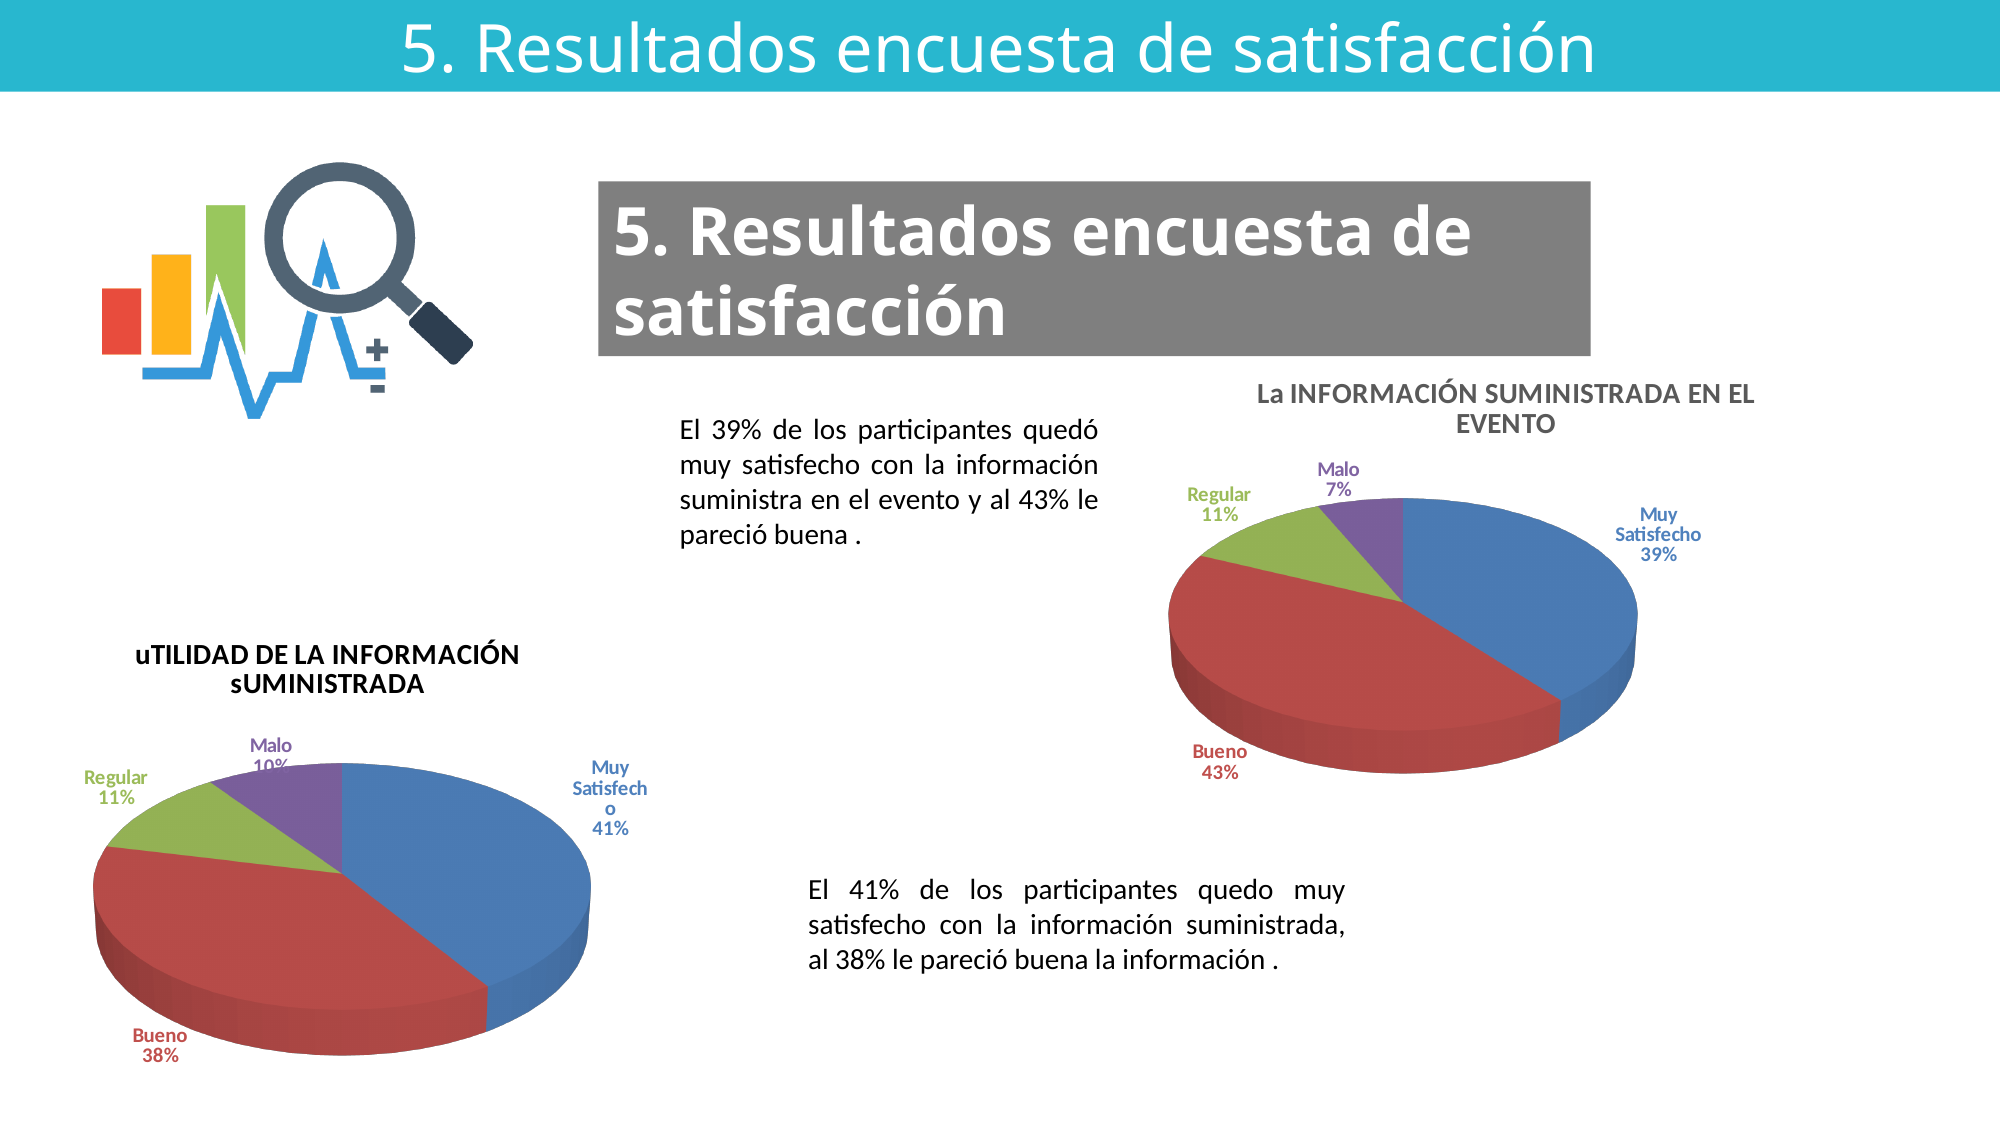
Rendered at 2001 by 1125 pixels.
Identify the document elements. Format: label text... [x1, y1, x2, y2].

chart [1076, 356, 1828, 807]
text_box El 39% de los participantes quedó muy satisfecho con la información suministra en el evento y al 43% le pareció buena . [664, 403, 1071, 593]
text_box 5. Resultados encuesta de satisfacción [598, 181, 1591, 357]
chart [31, 621, 738, 1090]
text_box El 41% de los participantes quedo muy satisfecho con la información suministrada, al 38% le pareció buena la información . [793, 862, 1361, 983]
picture [101, 160, 473, 421]
text_box 5. Resultados encuesta de satisfacción [0, 0, 2000, 94]
